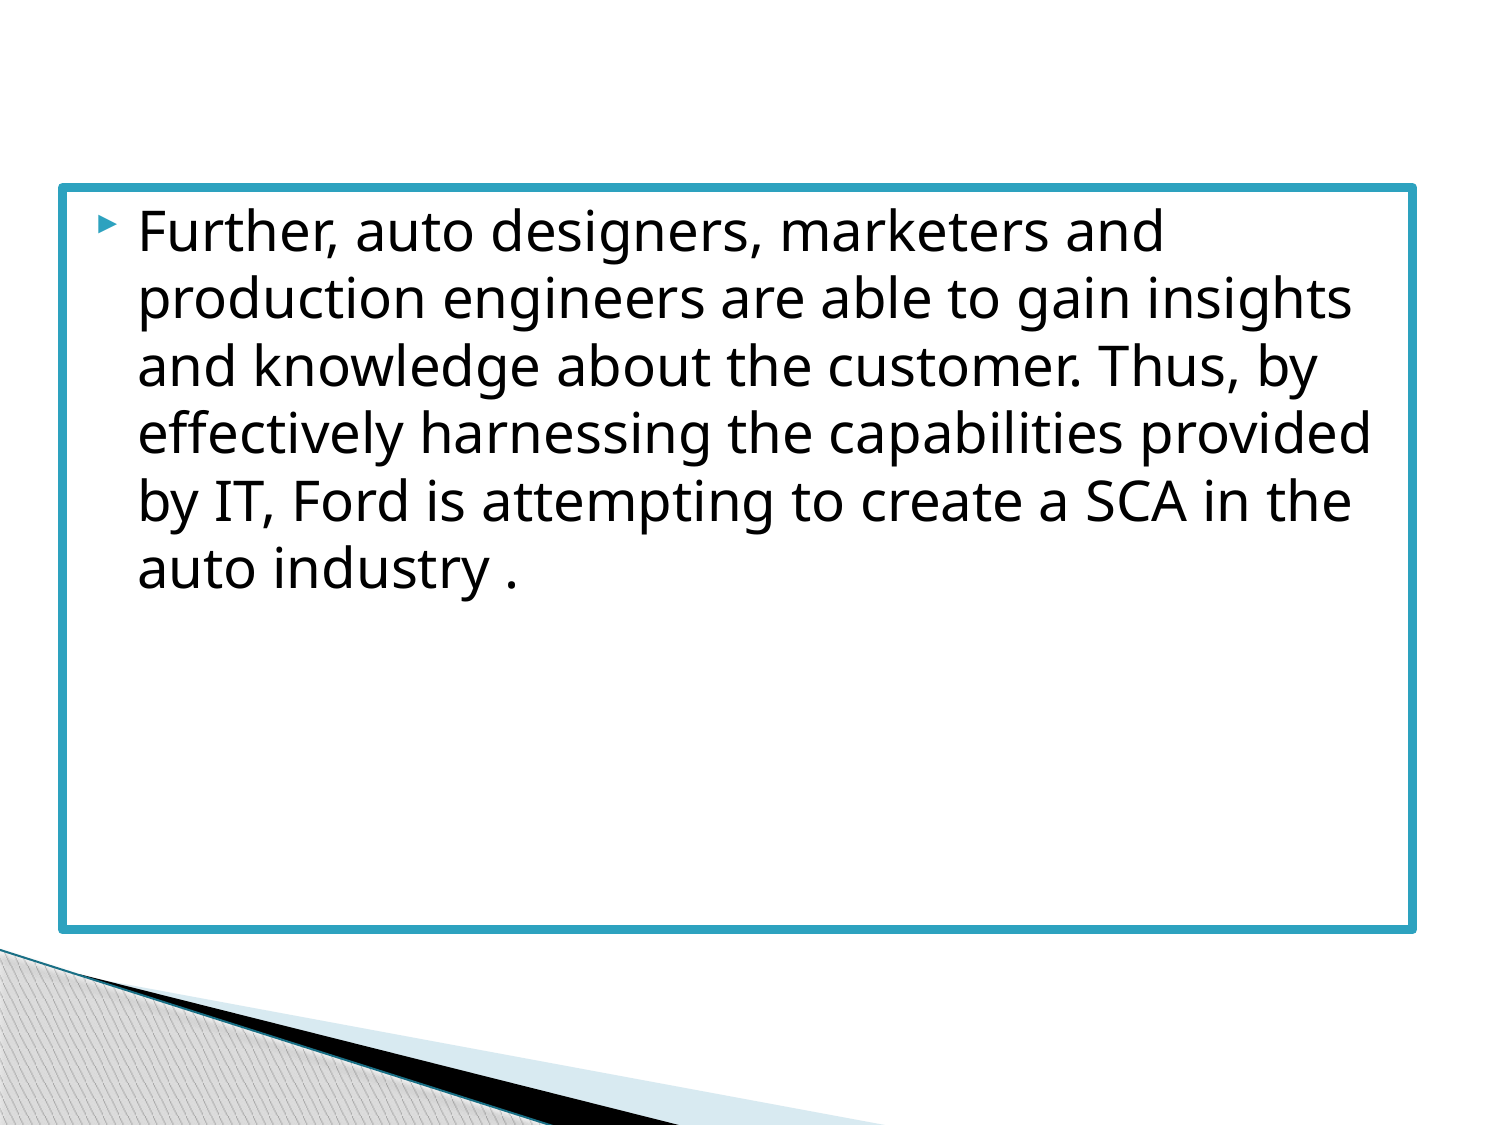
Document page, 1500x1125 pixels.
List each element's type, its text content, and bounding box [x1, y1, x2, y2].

list Further, auto designers, marketers and production engineers are able to gain insights and knowledge about the customer. Thus, by effectively harnessing the capabilities provided by IT, Ford is attempting to create a SCA in the auto industry . [58, 183, 1417, 934]
